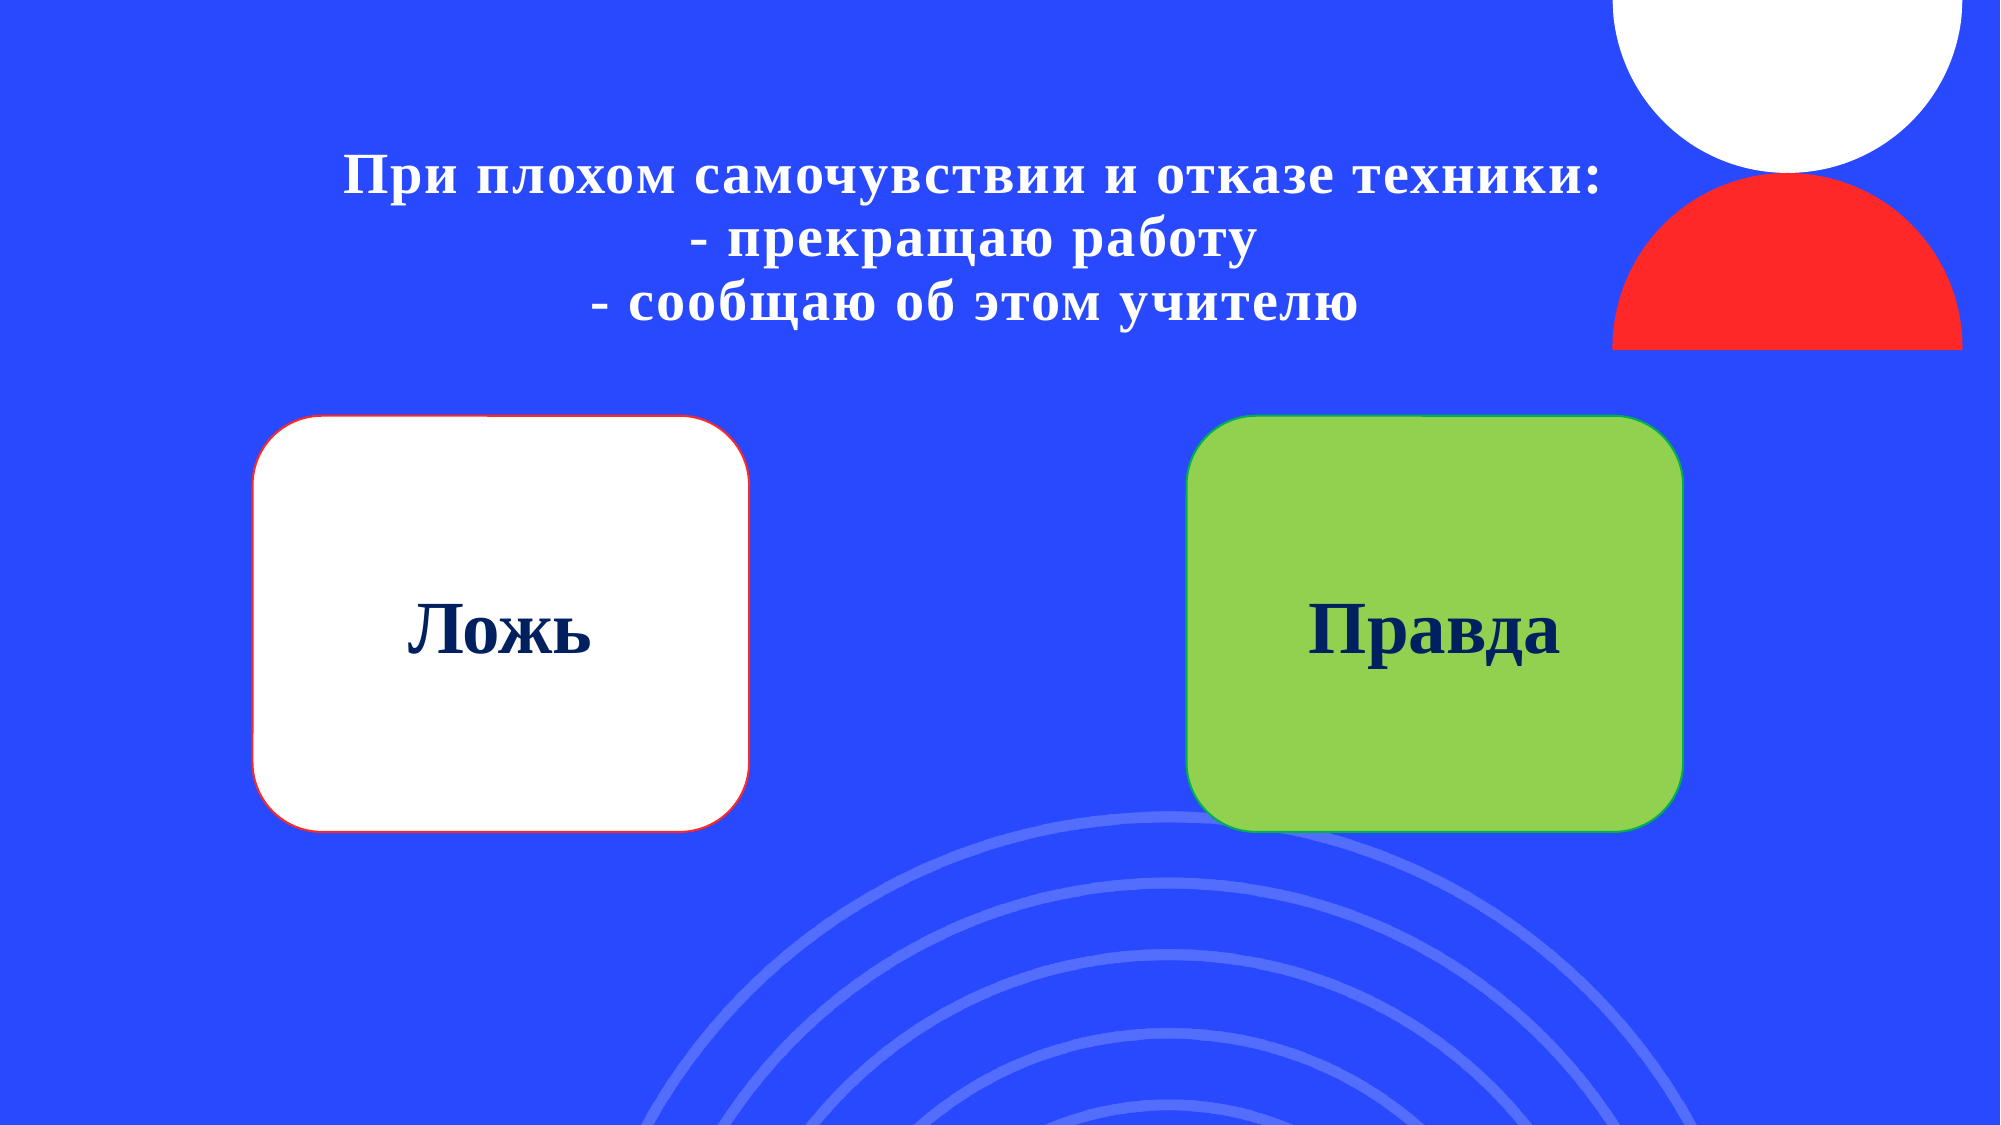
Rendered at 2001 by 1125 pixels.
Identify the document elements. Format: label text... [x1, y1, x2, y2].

text_box Ложь [251, 414, 751, 833]
picture [567, 811, 1770, 1125]
title При плохом самочувствии и отказе техники: - прекращаю работу - сообщаю об этом учителю [240, 143, 1710, 347]
text_box Правда [1185, 414, 1685, 833]
